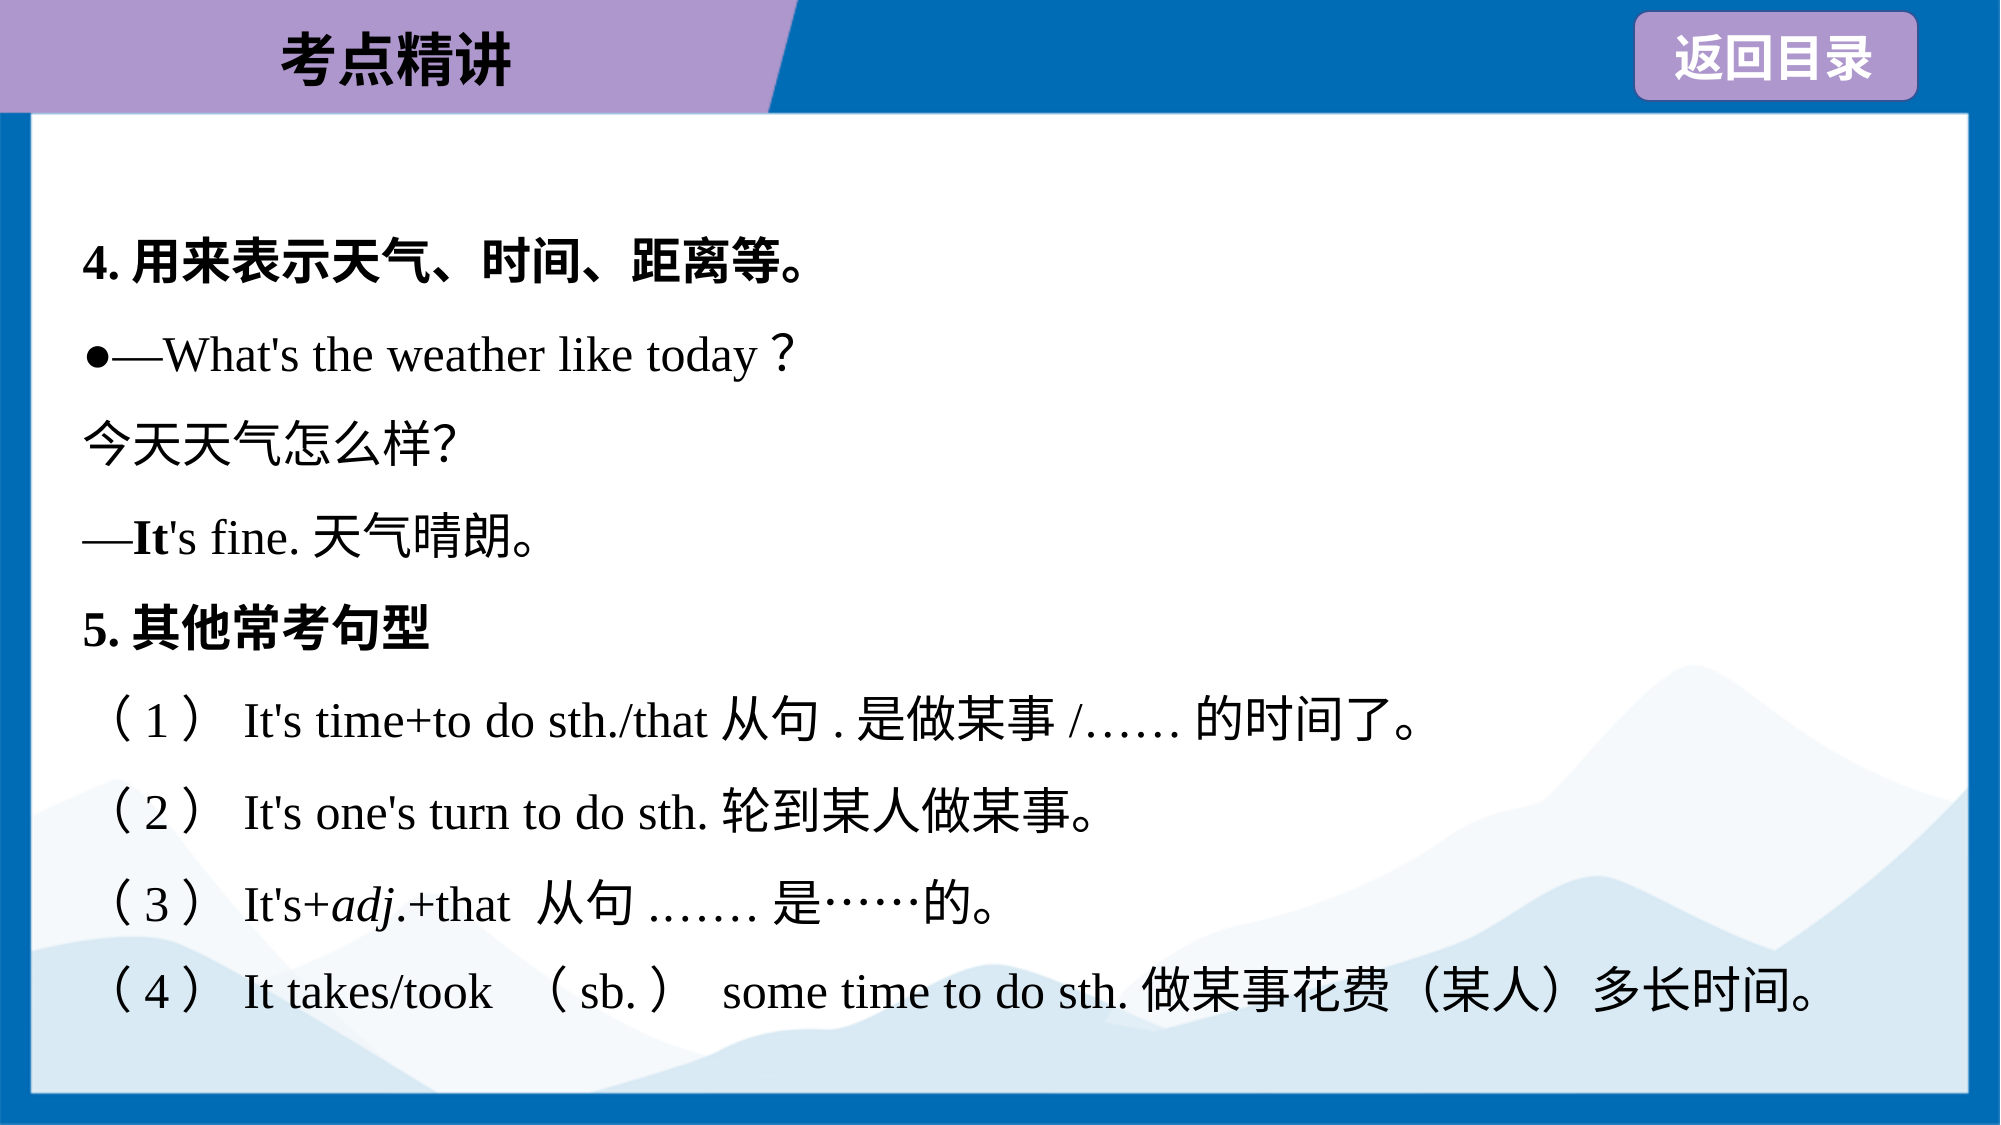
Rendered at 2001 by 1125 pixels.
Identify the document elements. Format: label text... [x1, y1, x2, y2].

text_box 4.用来表示天气、时间、距离等。 ●—What's the weather like today？ 今天天气怎么样？ —It's fine.天气晴朗。 5.其他常考句型 （1）It's time+to do sth./that从句.是做某事/……的时间了。 （2）It's one's turn to do sth.轮到某人做某事。 （3）It's+adj.+that 从句.……是……的。 （4）It takes/took （sb.） some time to do sth.做某事花费（某人）多长时间。 [82, 197, 1917, 1009]
picture [0, 0, 2000, 1125]
